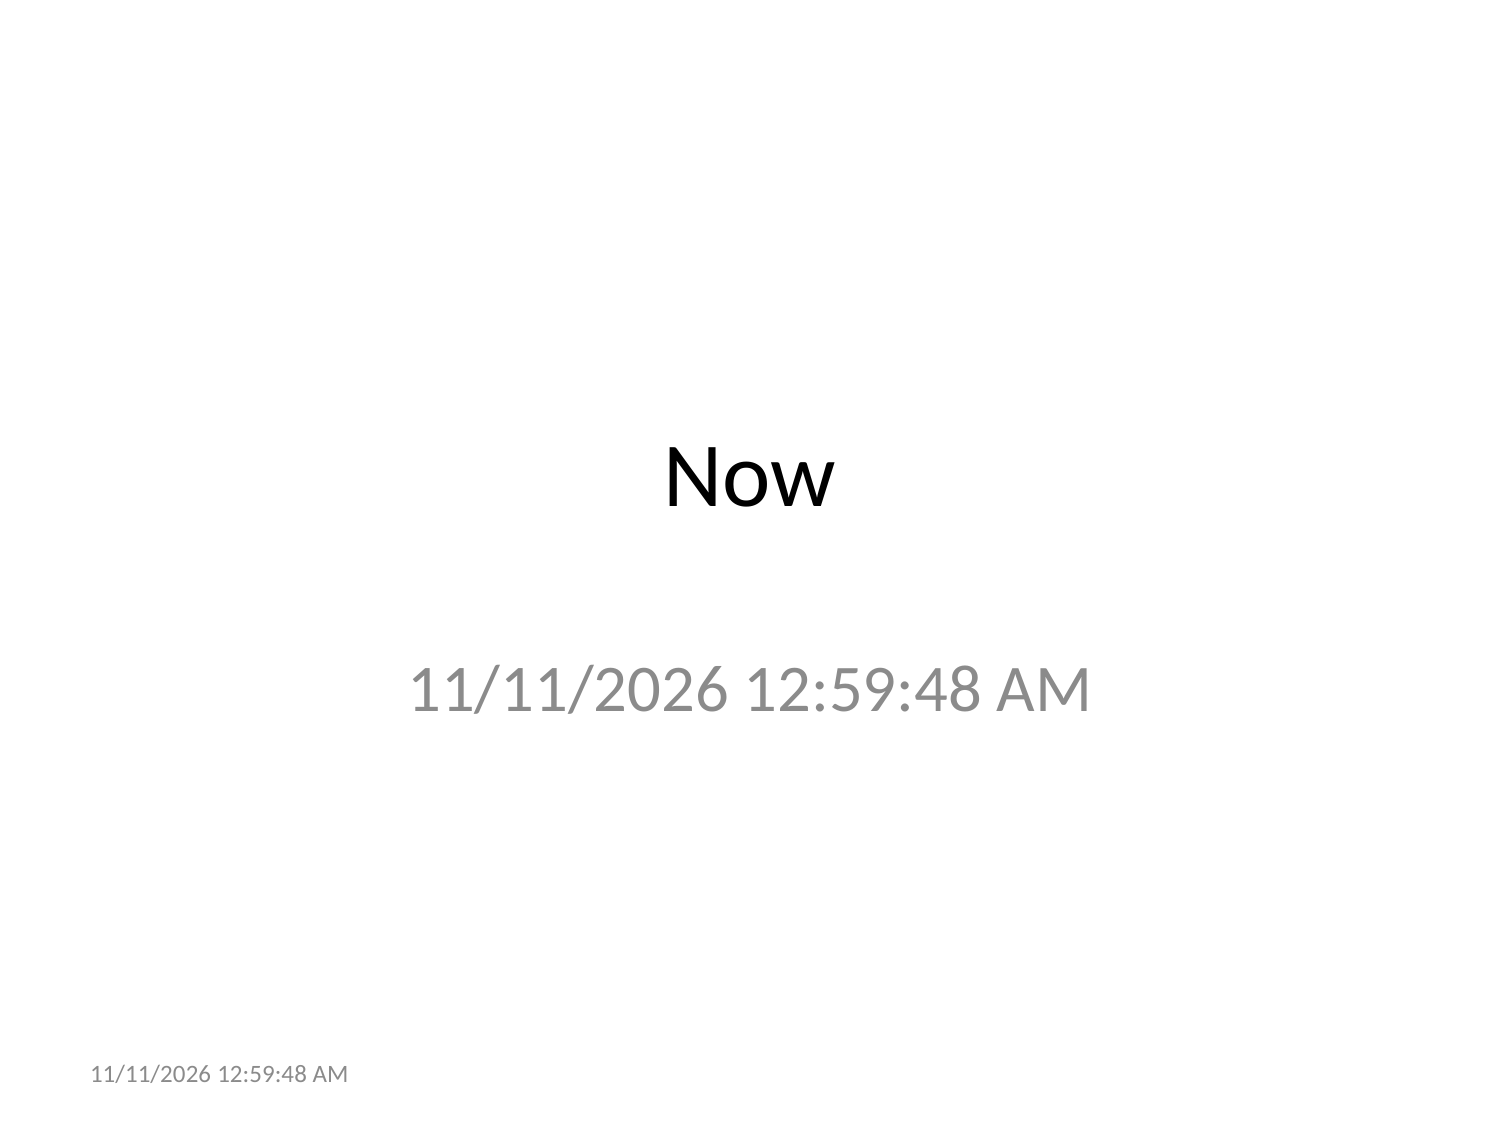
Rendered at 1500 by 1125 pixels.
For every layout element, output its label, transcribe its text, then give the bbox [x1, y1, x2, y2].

subtitle 2011-12-19 10:20:04 AM [225, 637, 1275, 925]
title Now [112, 349, 1388, 591]
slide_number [75, 1042, 425, 1103]
